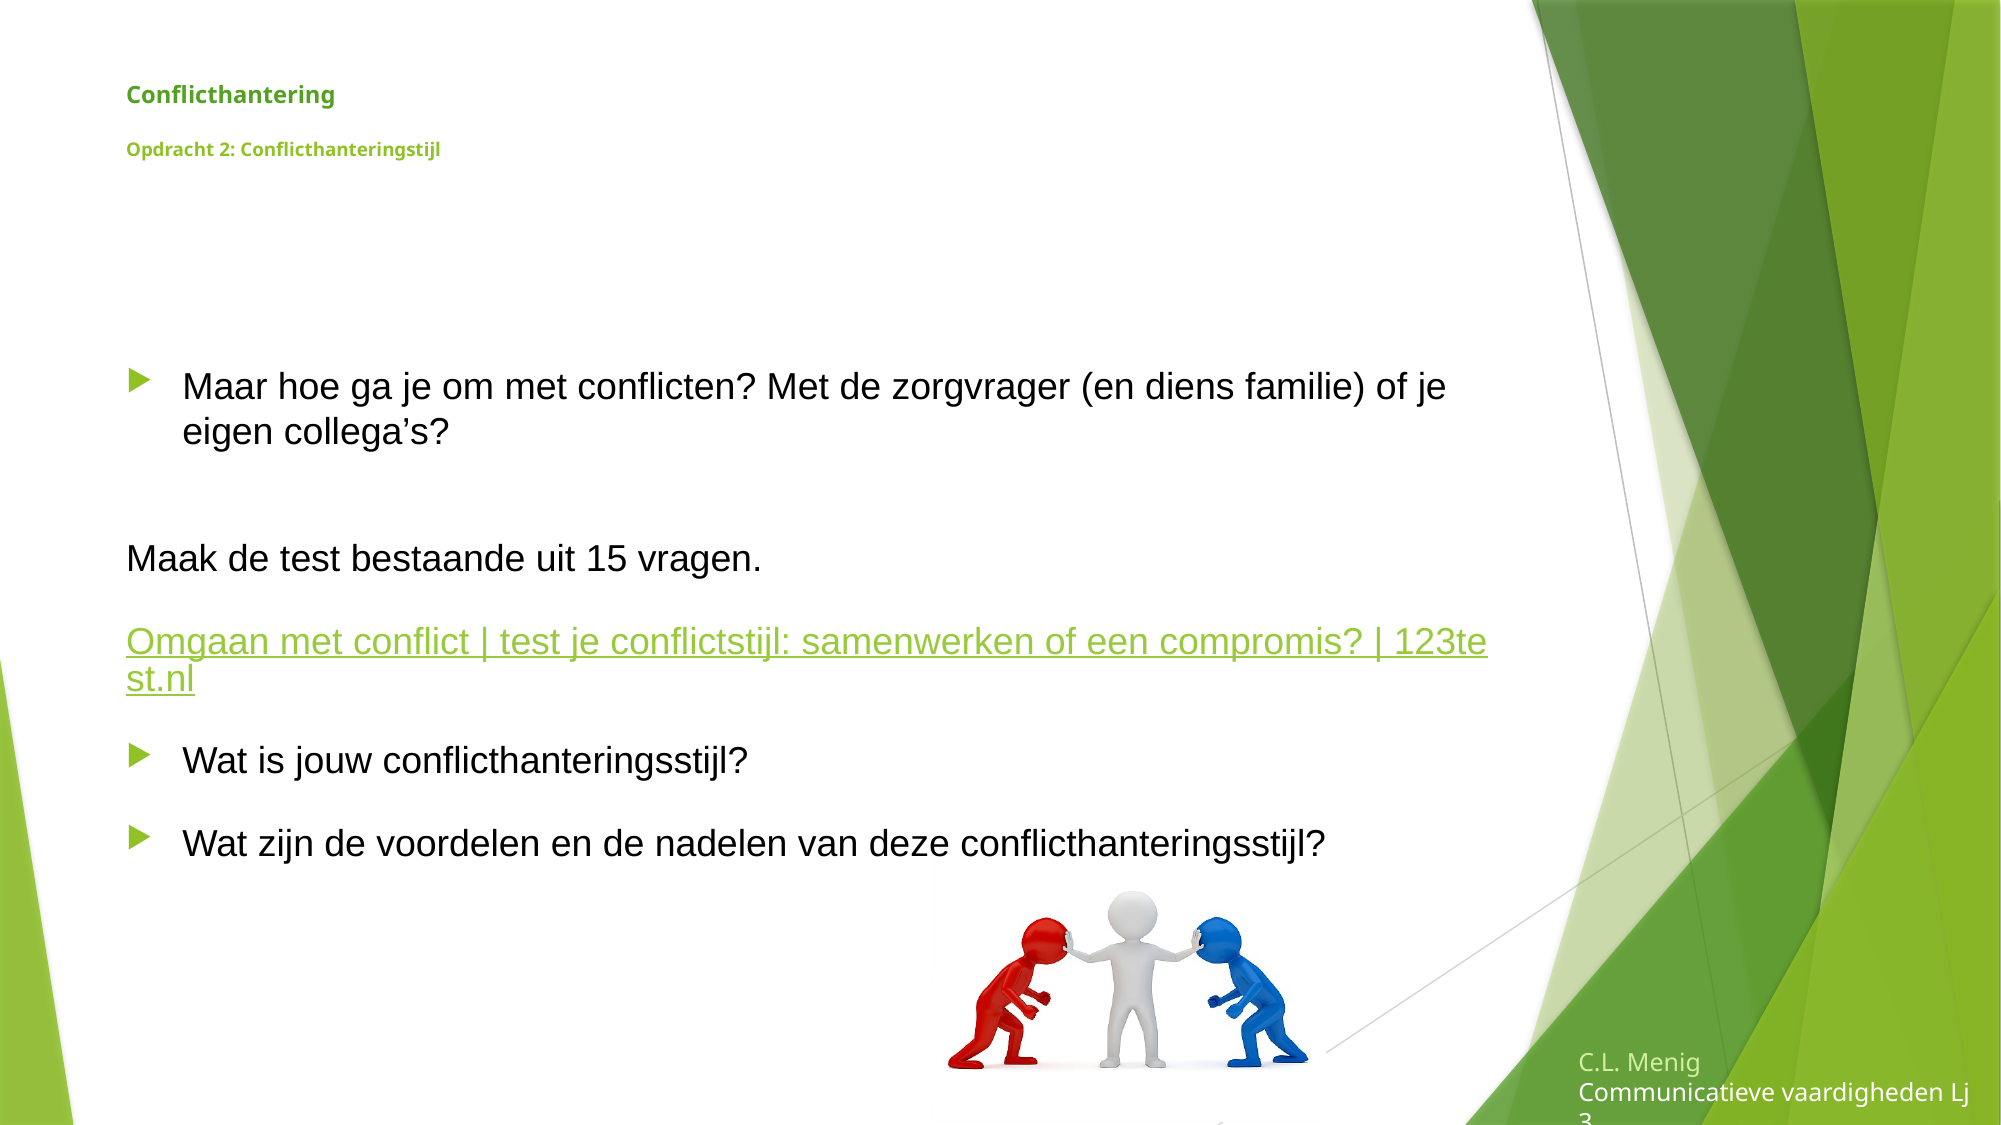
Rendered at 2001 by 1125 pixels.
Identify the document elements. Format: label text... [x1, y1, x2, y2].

picture [932, 843, 1326, 1123]
list Maar hoe ga je om met conflicten? Met de zorgvrager (en diens familie) of je eigen collega’s? Maak de test bestaande uit 15 vragen. Omgaan met conflict | test je conflictstijl: samenwerken of een compromis? | 123test.nl Wat is jouw conflicthanteringsstijl? Wat zijn de voordelen en de nadelen van deze conflicthanteringsstijl? [111, 354, 1522, 992]
title Conflicthantering Opdracht 2: Conflicthanteringstijl [111, 72, 1522, 224]
text_box C.L. Menig Communicatieve vaardigheden Lj 3 [1563, 1038, 2000, 1125]
